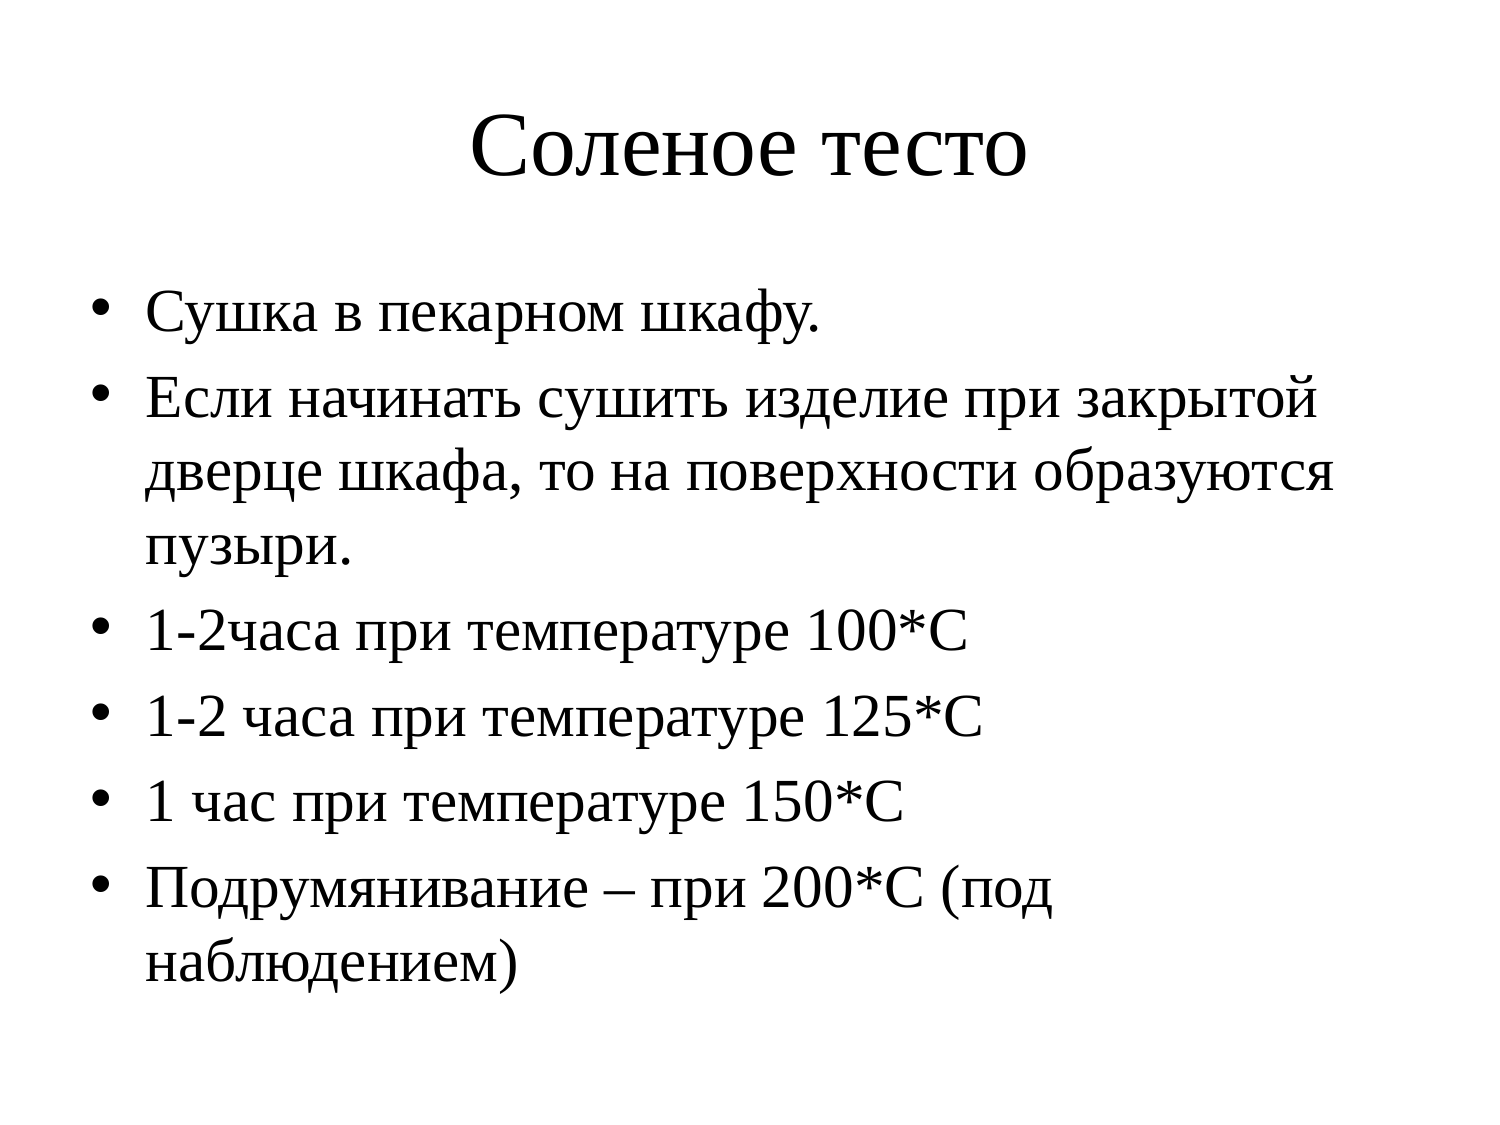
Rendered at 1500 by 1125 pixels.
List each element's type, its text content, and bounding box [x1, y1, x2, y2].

list Сушка в пекарном шкафу. Если начинать сушить изделие при закрытой дверце шкафа, то на поверхности образуются пузыри. 1-2часа при температуре 100*С 1-2 часа при температуре 125*С 1 час при температуре 150*С Подрумянивание – при 200*С (под наблюдением) [75, 262, 1425, 1005]
title Соленое тесто [75, 45, 1425, 233]
